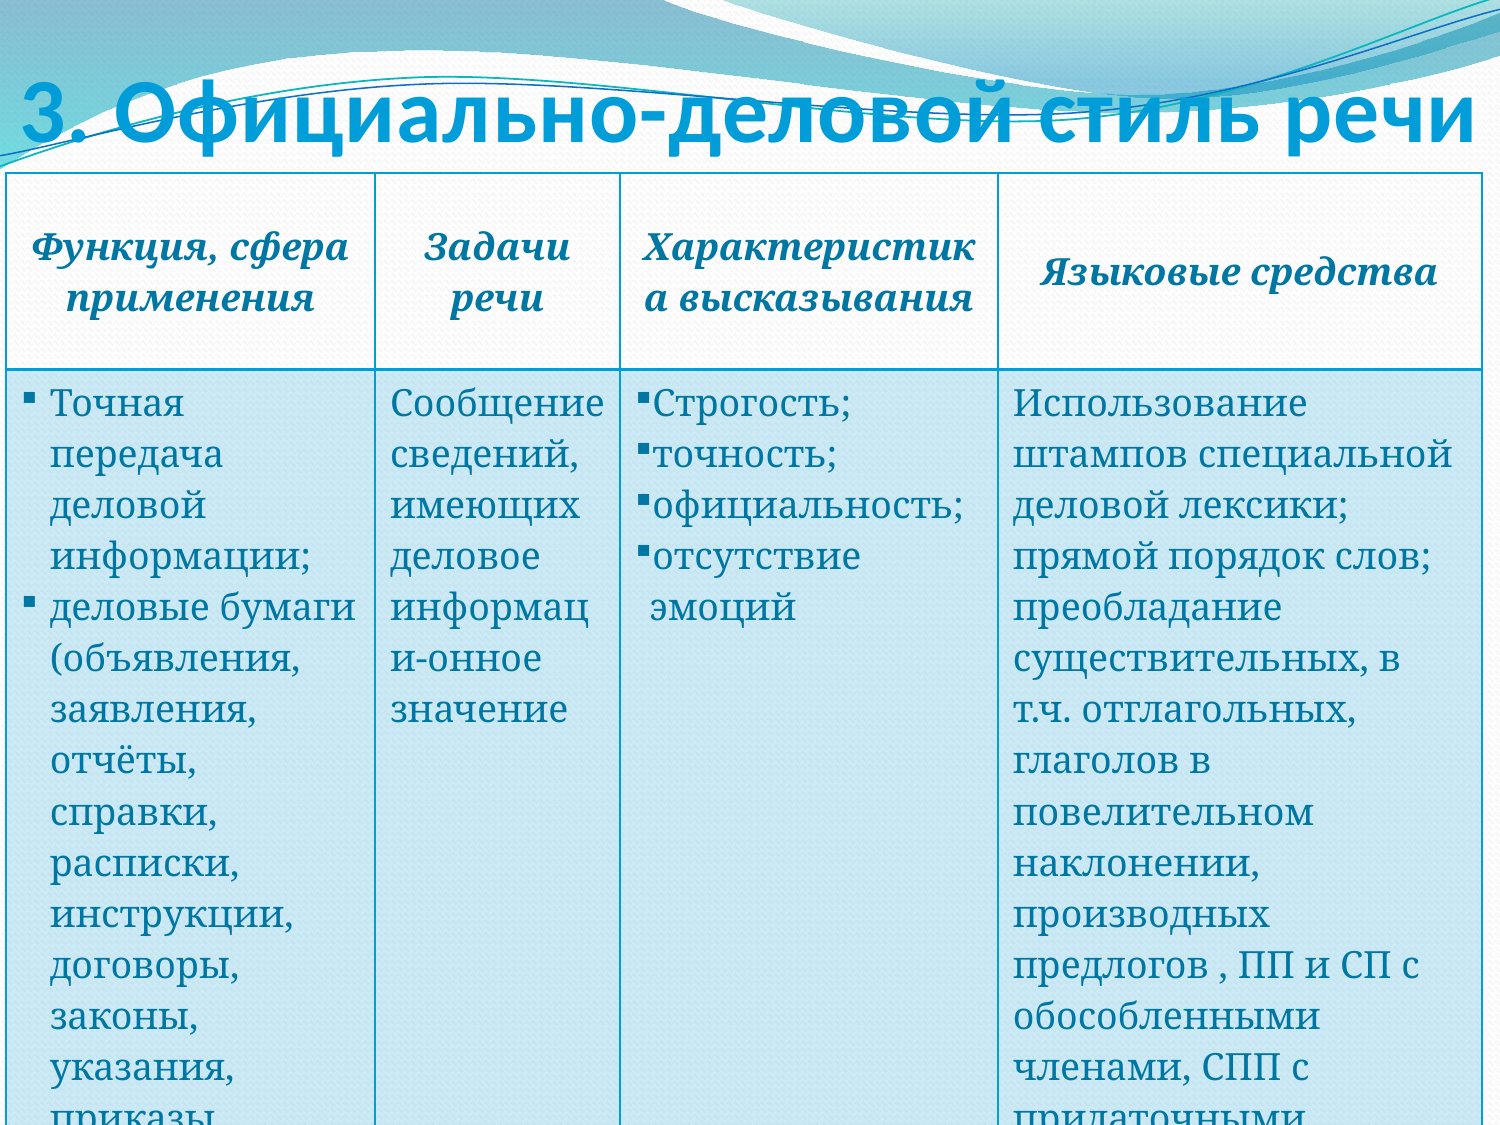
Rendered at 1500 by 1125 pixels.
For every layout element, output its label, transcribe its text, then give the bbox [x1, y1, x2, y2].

table_header Характеристика высказывания [621, 174, 997, 368]
table_cell Использование штампов специальной деловой лексики; прямой порядок слов; преобладание существительных, в т.ч. отглагольных, глаголов в повелительном наклонении, производных предлогов , ПП и СП с обособленными членами, СПП с придаточными условия, присоединительными [999, 371, 1481, 1125]
table_header Языковые средства [999, 174, 1481, 368]
table_header Задачи речи [376, 174, 619, 368]
table_header Функция, сфера применения [7, 174, 374, 368]
table_cell Точная передача деловой информации; деловые бумаги (объявления, заявления, отчёты, справки, расписки, инструкции, договоры, законы, указания, приказы, предписания… [7, 371, 374, 1125]
table_cell Строгость; точность; официальность; отсутствие эмоций [621, 371, 997, 1125]
table_cell Сообщение сведений, имеющих деловое информаци-онное значение [376, 371, 619, 1125]
title 3. Официально-деловой стиль речи [0, 30, 1500, 161]
